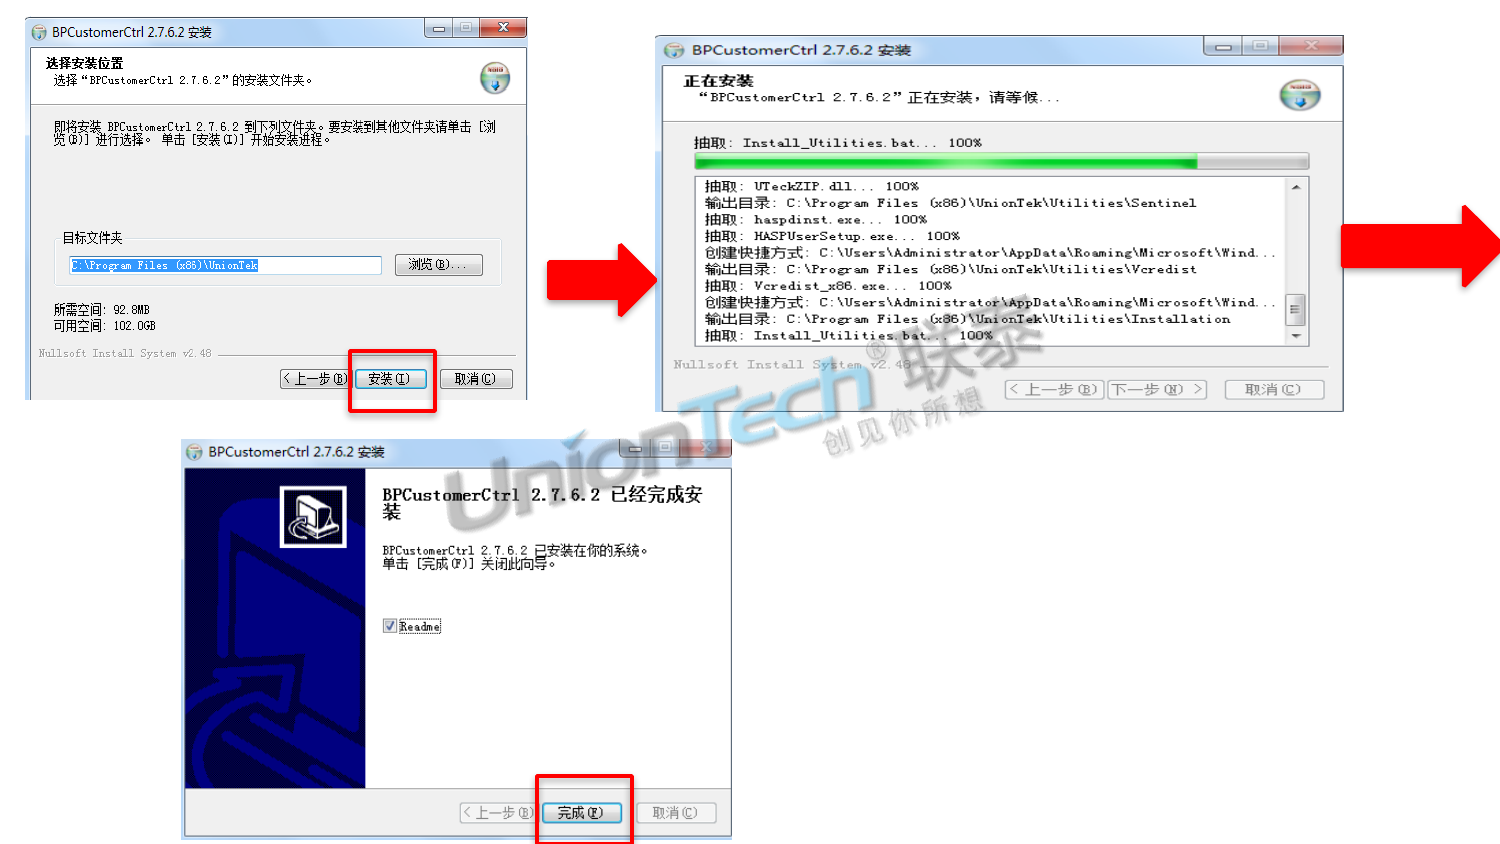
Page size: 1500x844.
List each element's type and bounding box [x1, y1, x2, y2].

text_box [350, 408, 383, 412]
text_box [1348, 206, 1500, 287]
picture [24, 16, 1344, 840]
